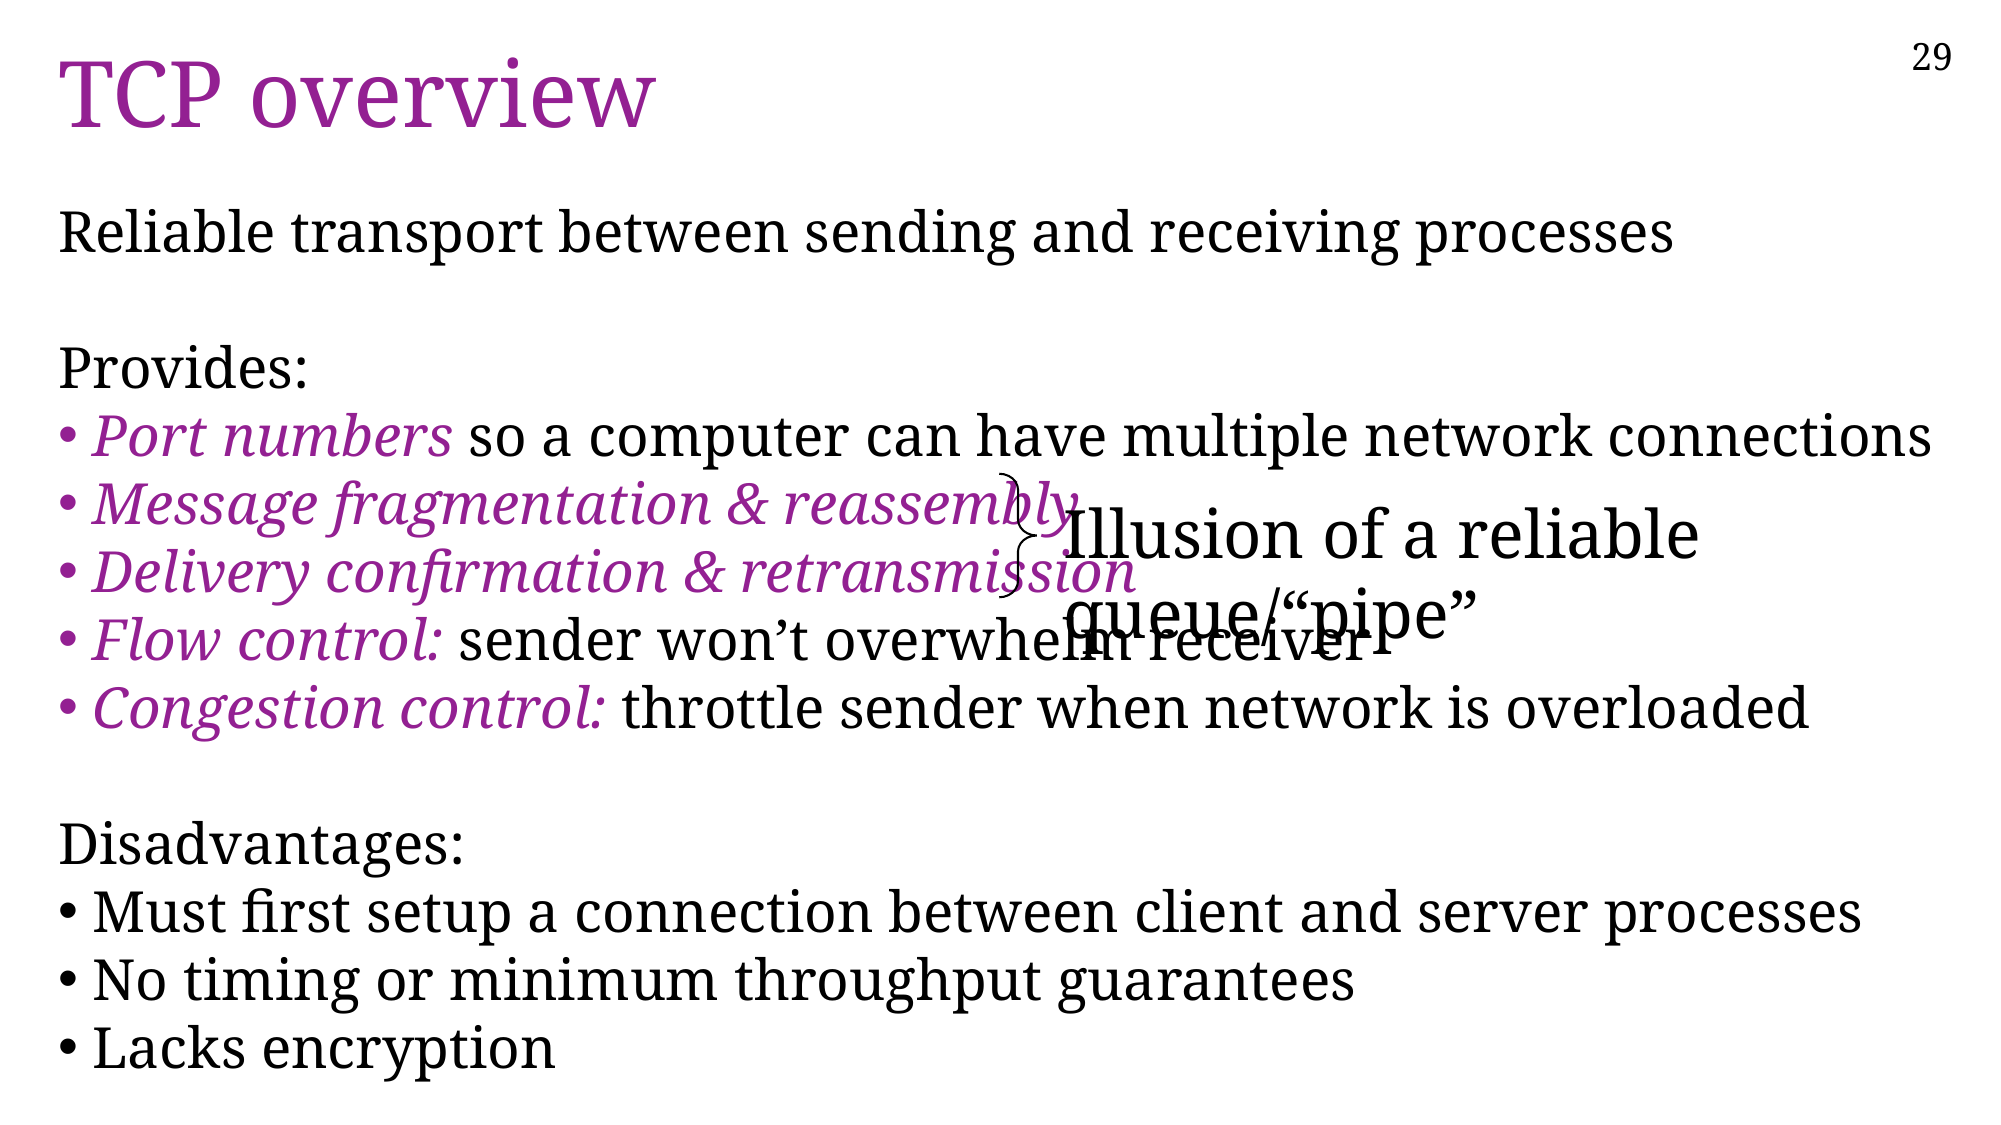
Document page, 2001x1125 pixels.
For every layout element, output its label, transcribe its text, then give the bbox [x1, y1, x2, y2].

title TCP overview [43, 25, 1953, 171]
list Reliable transport between sending and receiving processes Provides: Port numbers so a computer can have multiple network connections Message fragmentation & reassembly Delivery confirmation & retransmission Flow control: sender won’t overwhelm receiver Congestion control: throttle sender when network is overloaded Disadvantages: Must first setup a connection between client and server processes No timing or minimum throughput guarantees Lacks encryption [43, 188, 1953, 1106]
text_box [999, 473, 1037, 598]
text_box Illusion of a reliable queue/“pipe” [1049, 484, 1979, 660]
